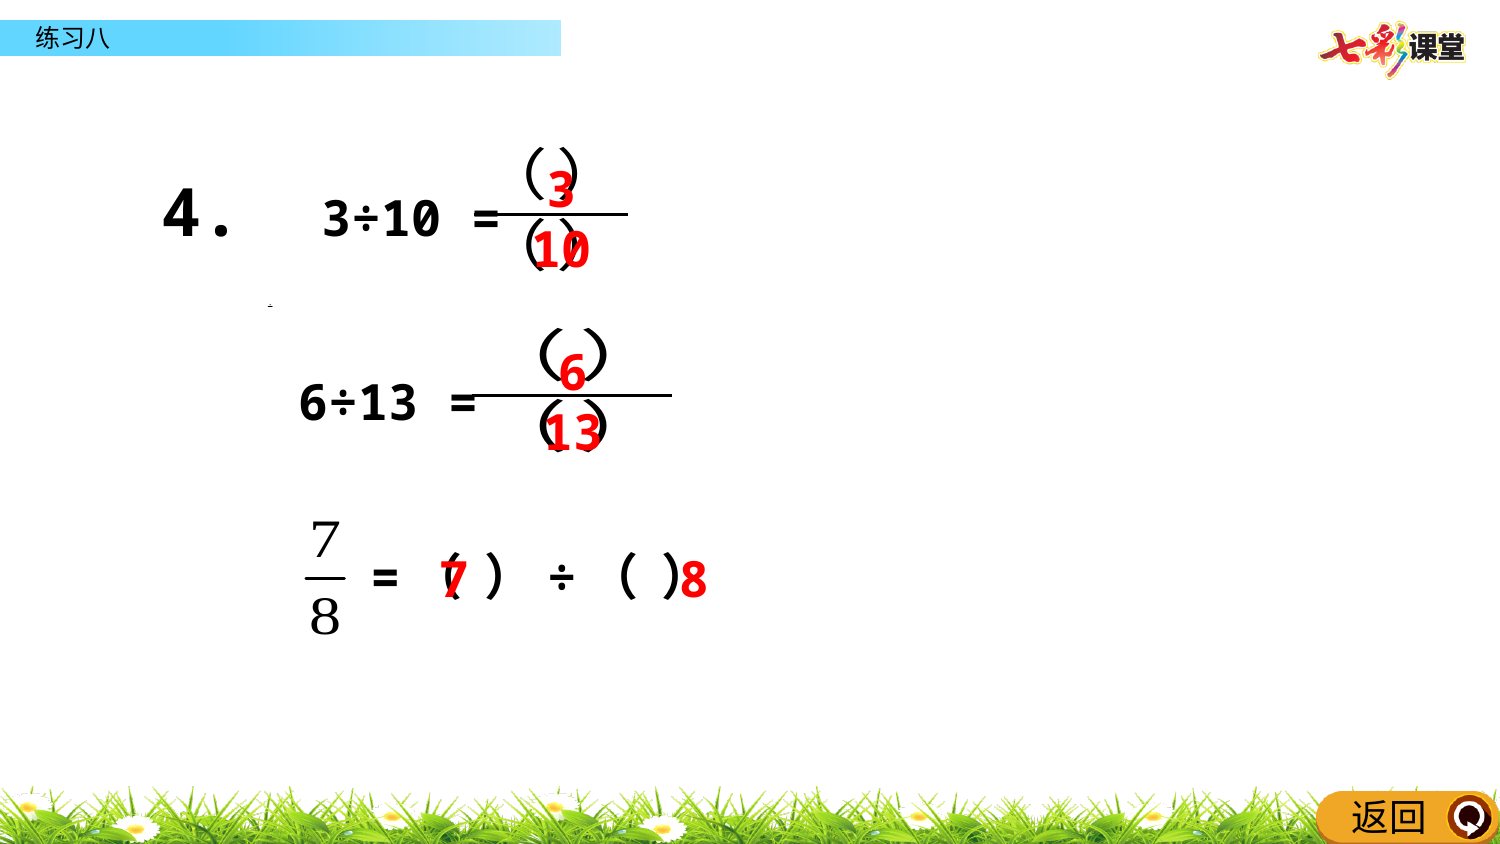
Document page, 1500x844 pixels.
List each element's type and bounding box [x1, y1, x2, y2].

text_box [265, 505, 825, 647]
picture [1316, 20, 1468, 80]
text_box [266, 303, 275, 309]
picture [0, 786, 1500, 844]
text_box [283, 327, 752, 462]
text_box [145, 146, 1306, 281]
